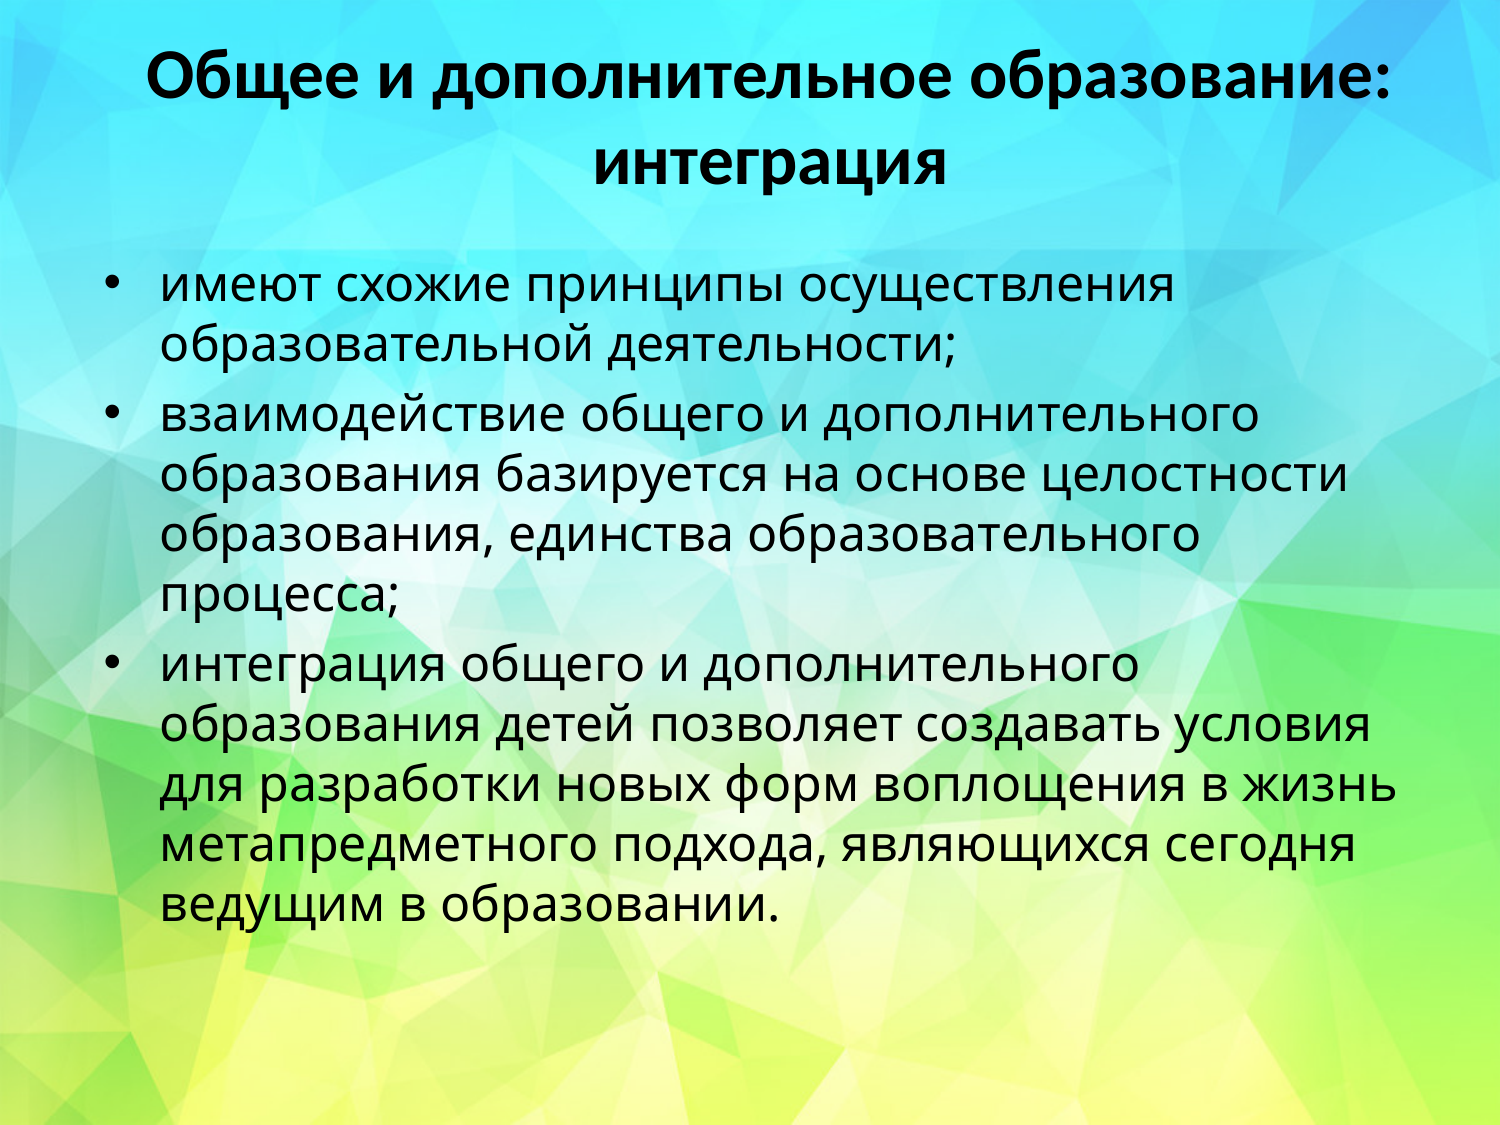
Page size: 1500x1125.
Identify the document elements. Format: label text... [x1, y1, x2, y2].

list имеют схожие принципы осуществления образовательной деятельности; взаимодействие общего и дополнительного образования базируется на основе целостности образования, единства образовательного процесса; интеграция общего и дополнительного образования детей позволяет создавать условия для разработки новых форм воплощения в жизнь метапредметного подхода, являющихся сегодня ведущим в образовании. [88, 243, 1439, 970]
title Общее и дополнительное образование: интеграция [41, 19, 1500, 207]
